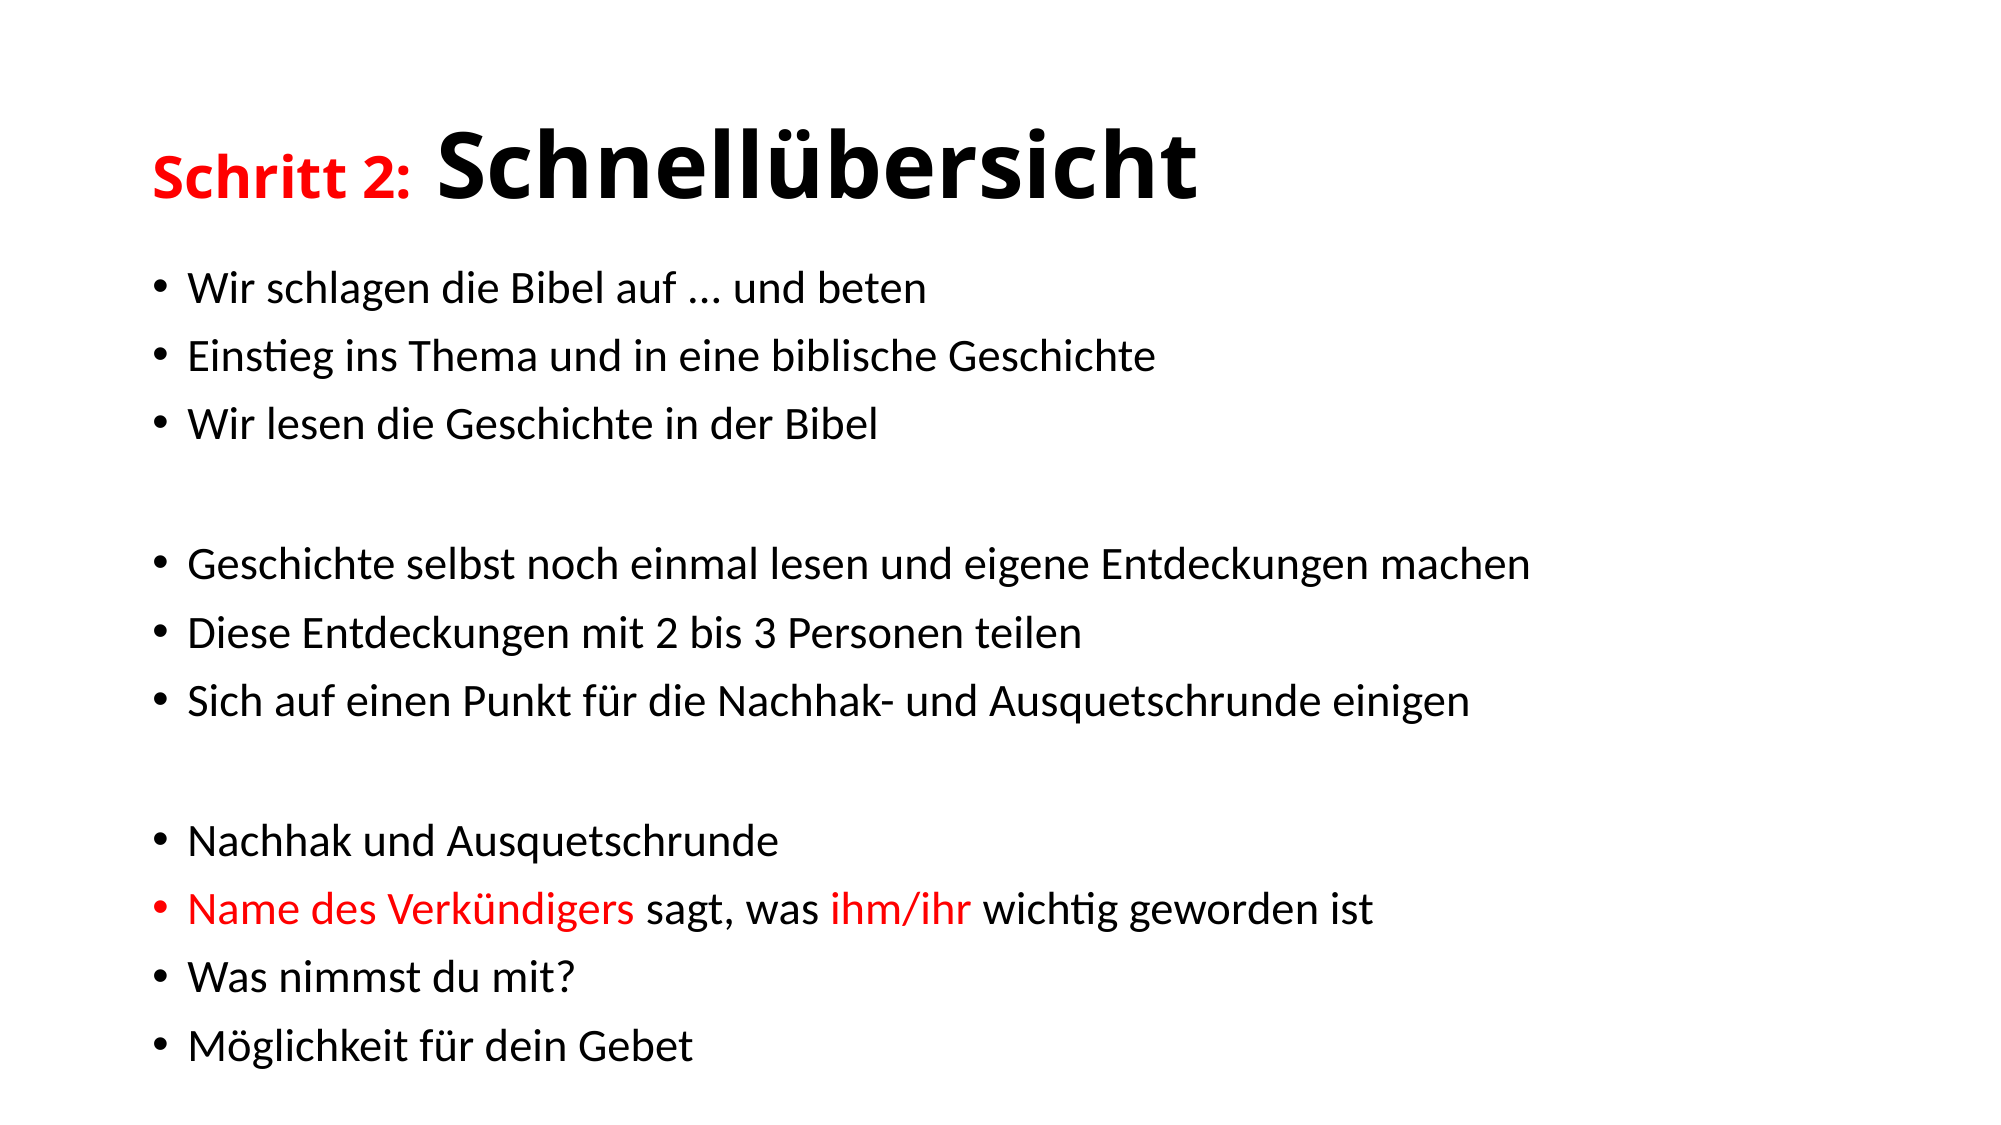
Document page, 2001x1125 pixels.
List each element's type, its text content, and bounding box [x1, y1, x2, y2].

title Schritt 2: Schnellübersicht [137, 59, 1863, 255]
list Wir schlagen die Bibel auf ... und beten Einstieg ins Thema und in eine biblische Geschichte Wir lesen die Geschichte in der Bibel Geschichte selbst noch einmal lesen und eigene Entdeckungen machen Diese Entdeckungen mit 2 bis 3 Personen teilen Sich auf einen Punkt für die Nachhak- und Ausquetschrunde einigen Nachhak und Ausquetschrunde Name des Verkündigers sagt, was ihm/ihr wichtig geworden ist Was nimmst du mit? Möglichkeit für dein Gebet [137, 255, 1863, 1083]
